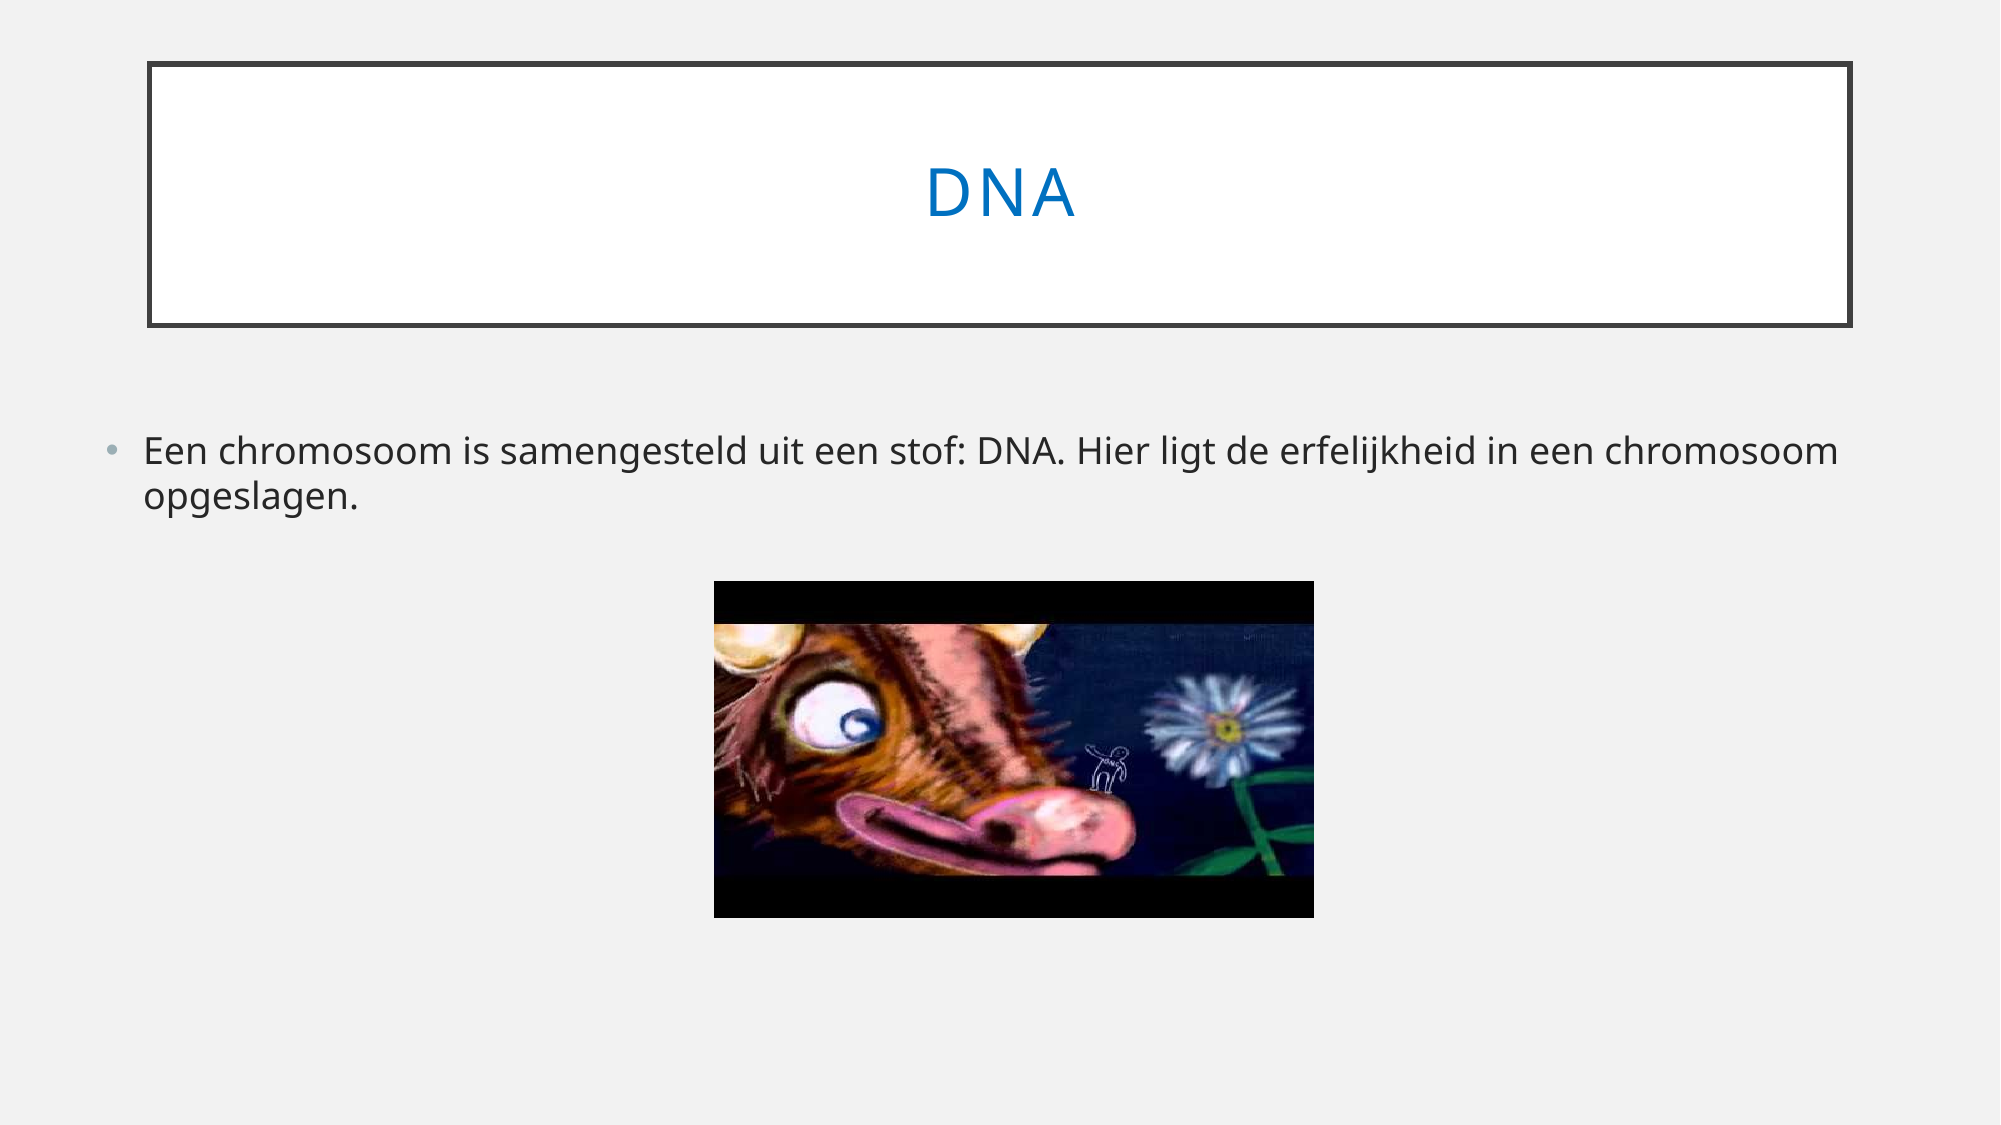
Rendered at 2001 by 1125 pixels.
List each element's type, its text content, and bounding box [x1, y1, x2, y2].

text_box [713, 580, 1314, 919]
title DNA [147, 61, 1853, 288]
list Een chromosoom is samengesteld uit een stof: DNA. Hier ligt de erfelijkheid in een chromosoom opgeslagen. [90, 288, 1910, 1028]
